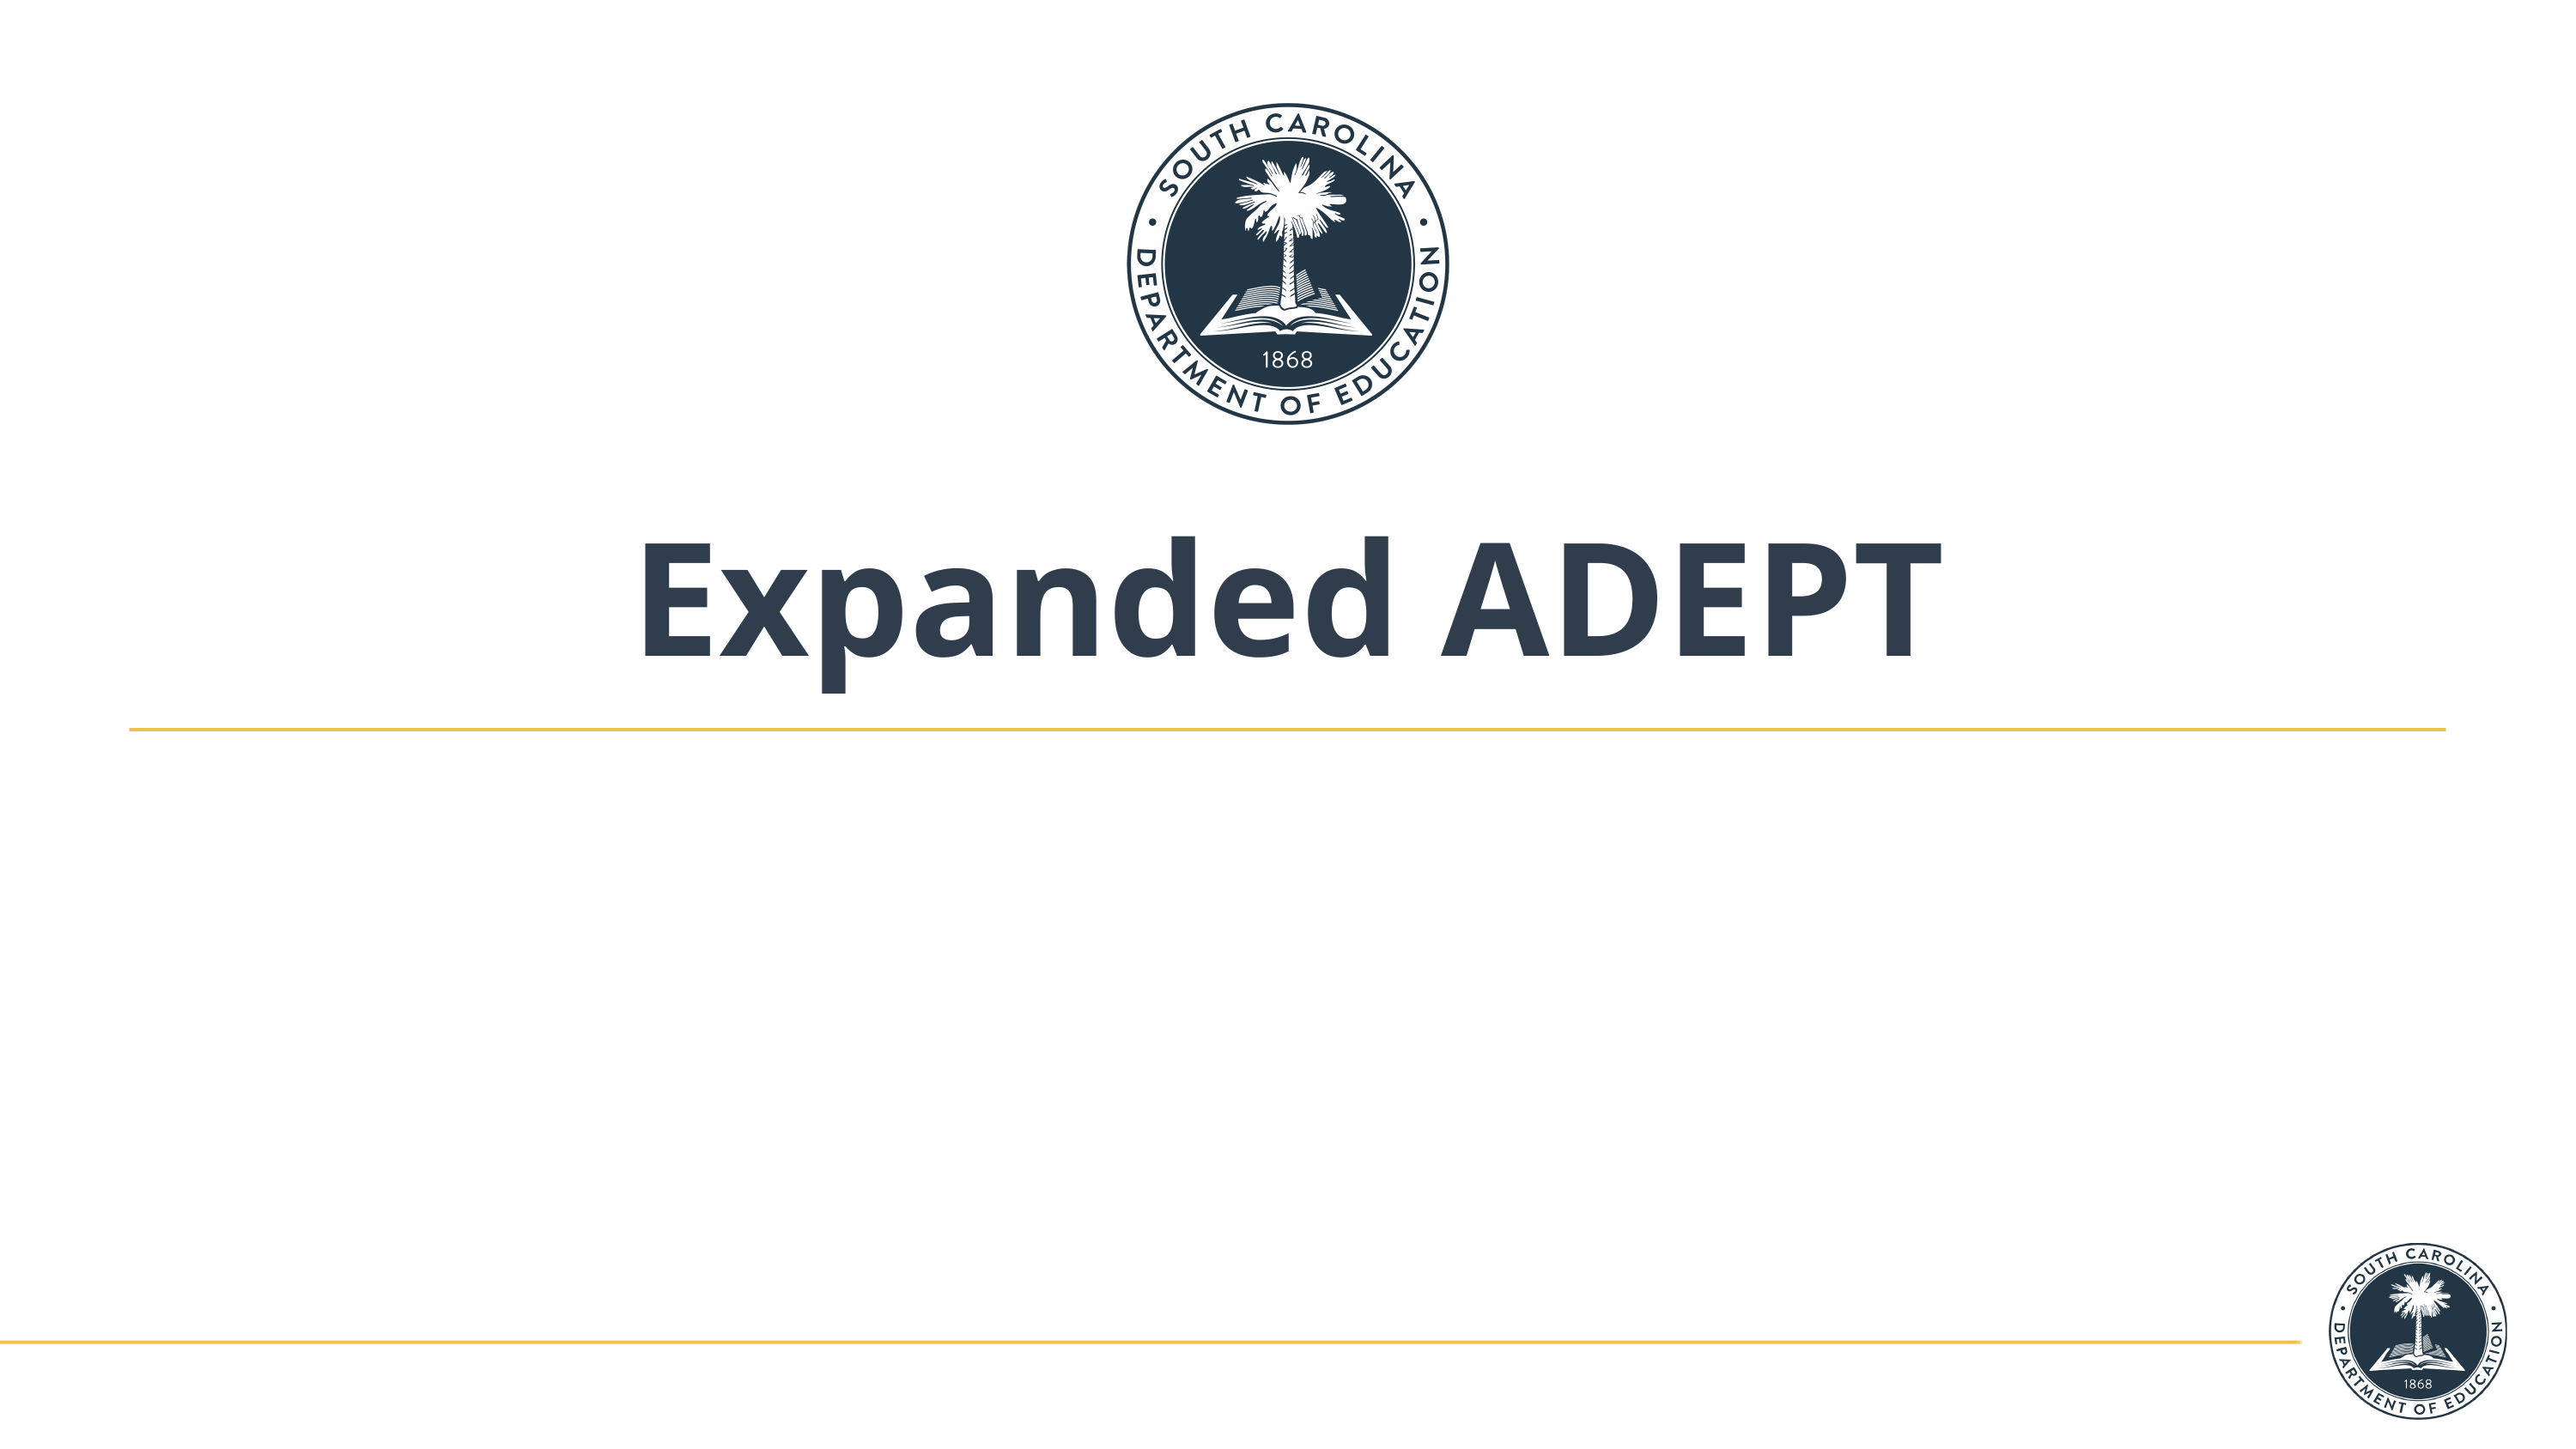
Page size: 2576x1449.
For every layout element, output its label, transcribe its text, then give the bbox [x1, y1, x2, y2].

title Expanded ADEPT [129, 499, 2447, 742]
picture [1127, 103, 1449, 425]
picture [2329, 1243, 2507, 1420]
